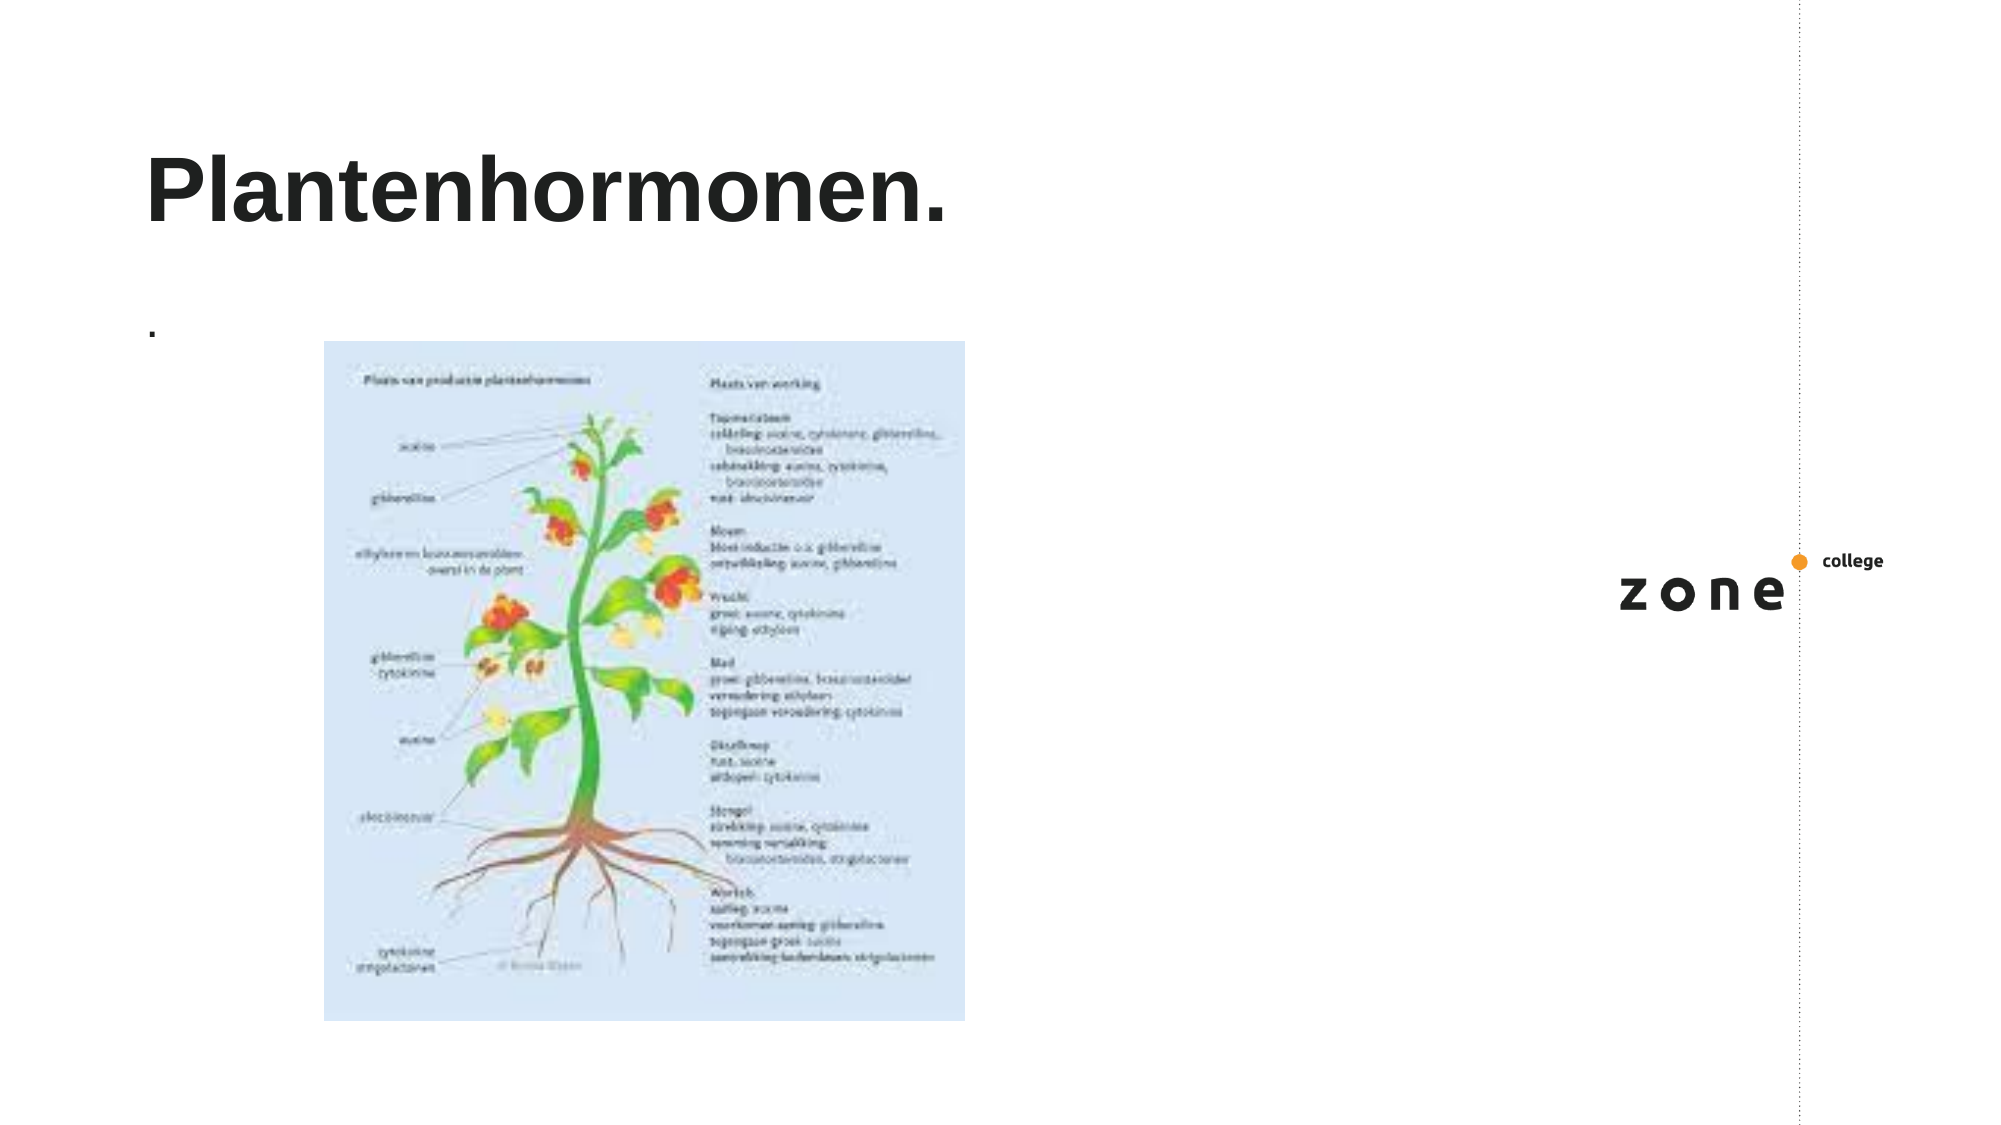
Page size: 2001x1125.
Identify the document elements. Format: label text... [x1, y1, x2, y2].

list . [145, 292, 1445, 1070]
picture [1596, 0, 2001, 1125]
picture [324, 341, 965, 1021]
title Plantenhormonen. [145, 147, 1647, 312]
